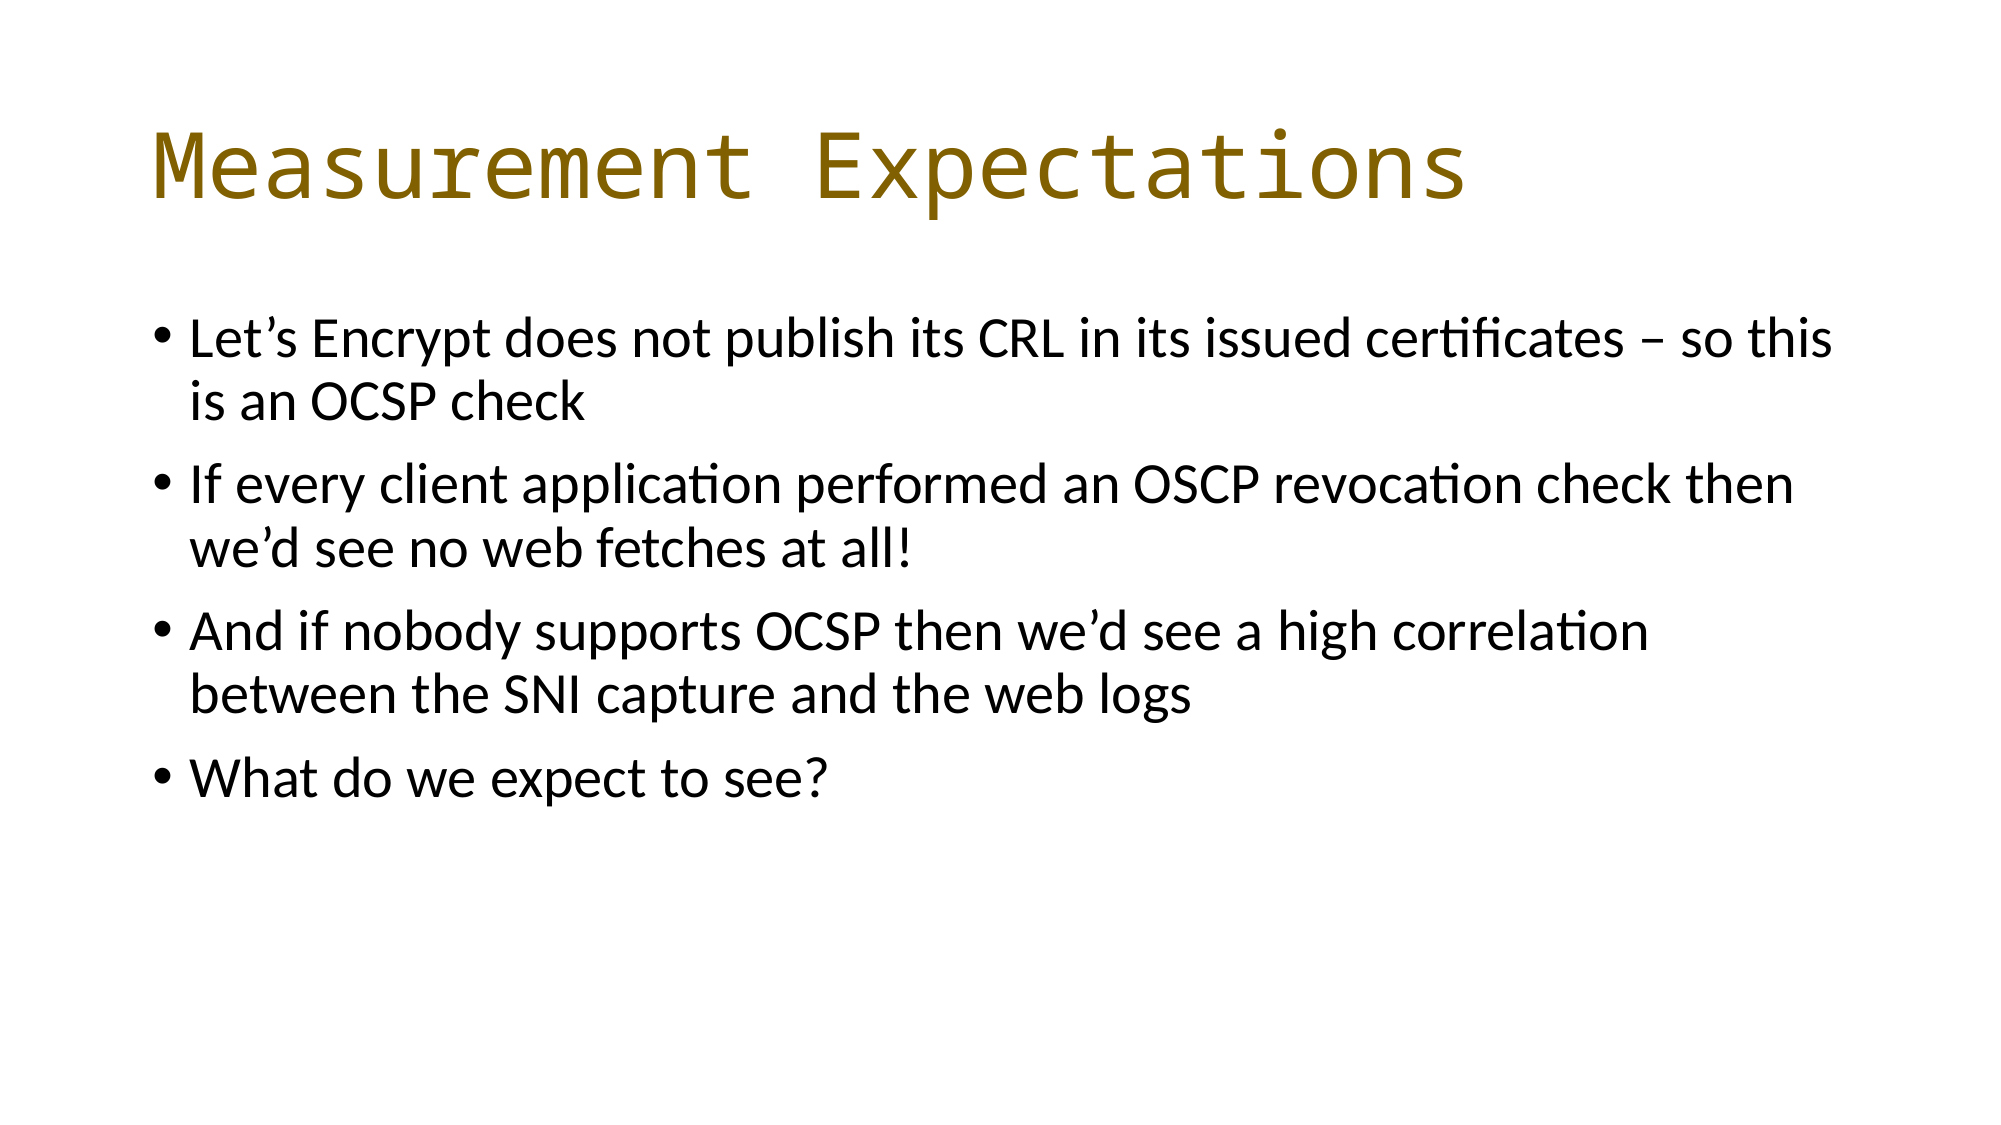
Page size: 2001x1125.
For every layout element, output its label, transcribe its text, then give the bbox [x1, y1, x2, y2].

list Let’s Encrypt does not publish its CRL in its issued certificates – so this is an OCSP check If every client application performed an OSCP revocation check then we’d see no web fetches at all! And if nobody supports OCSP then we’d see a high correlation between the SNI capture and the web logs What do we expect to see? [137, 299, 1863, 1014]
title Measurement Expectations [137, 59, 1863, 278]
